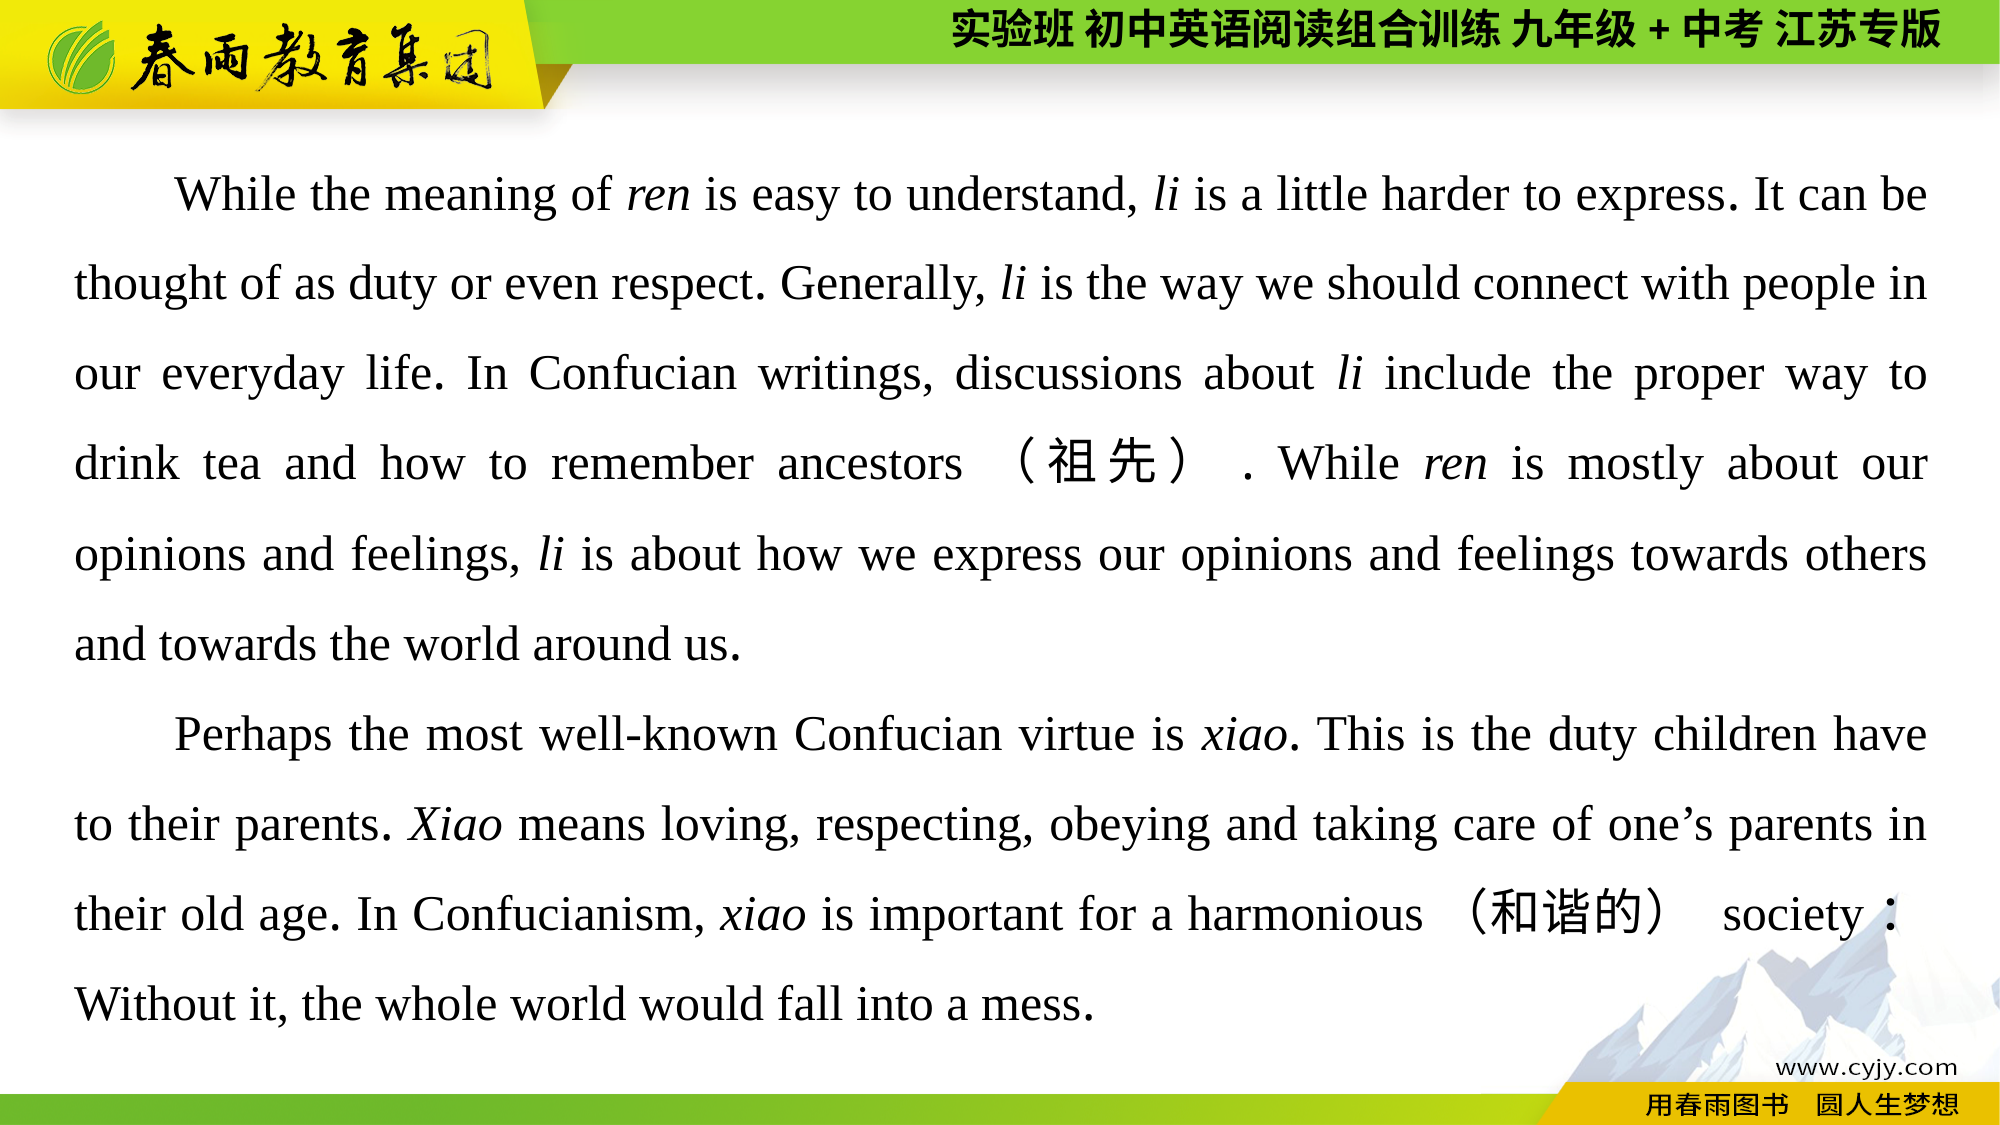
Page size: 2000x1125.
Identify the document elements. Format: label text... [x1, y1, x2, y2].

list While the meaning of ren is easy to understand, li is a little harder to express. It can be thought of as duty or even respect. Generally, li is the way we should connect with people in our everyday life. In Confucian writings, discussions about li include the proper way to drink tea and how to remember ancestors（祖先）. While ren is mostly about our opinions and feelings, li is about how we express our opinions and feelings towards others and towards the world around us. Perhaps the most well-known Confucian virtue is xiao. This is the duty children have to their parents. Xiao means loving, respecting, obeying and taking care of one’s parents in their old age. In Confucianism, xiao is important for a harmonious（和谐的） society： Without it, the whole world would fall into a mess. [59, 122, 1944, 1035]
picture [0, 0, 2000, 1125]
